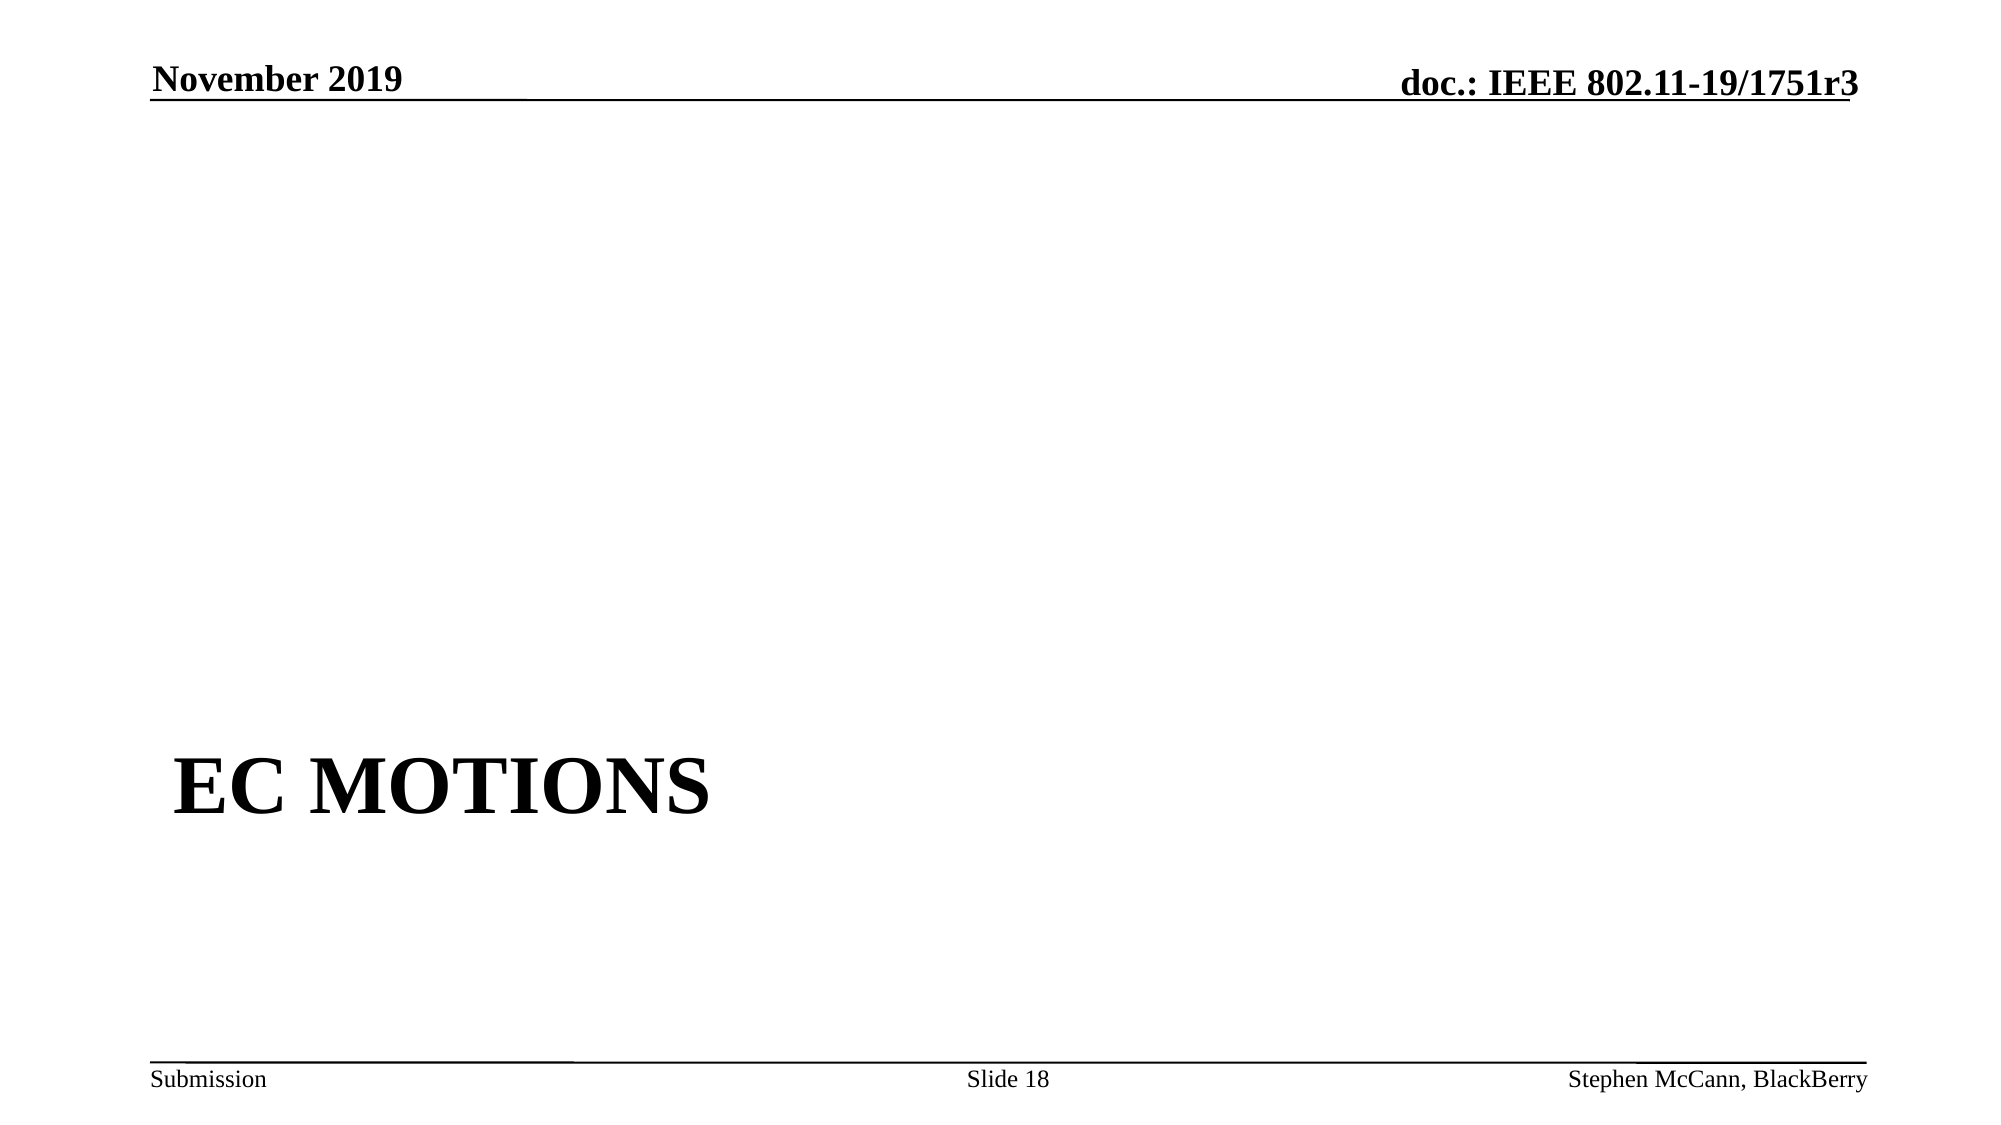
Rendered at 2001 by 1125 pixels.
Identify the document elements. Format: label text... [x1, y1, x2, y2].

slide_number Slide 18 [950, 1061, 1067, 1123]
title EC Motions [157, 722, 1859, 947]
footer Stephen McCann, BlackBerry [1171, 1061, 1869, 1093]
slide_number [152, 54, 563, 100]
